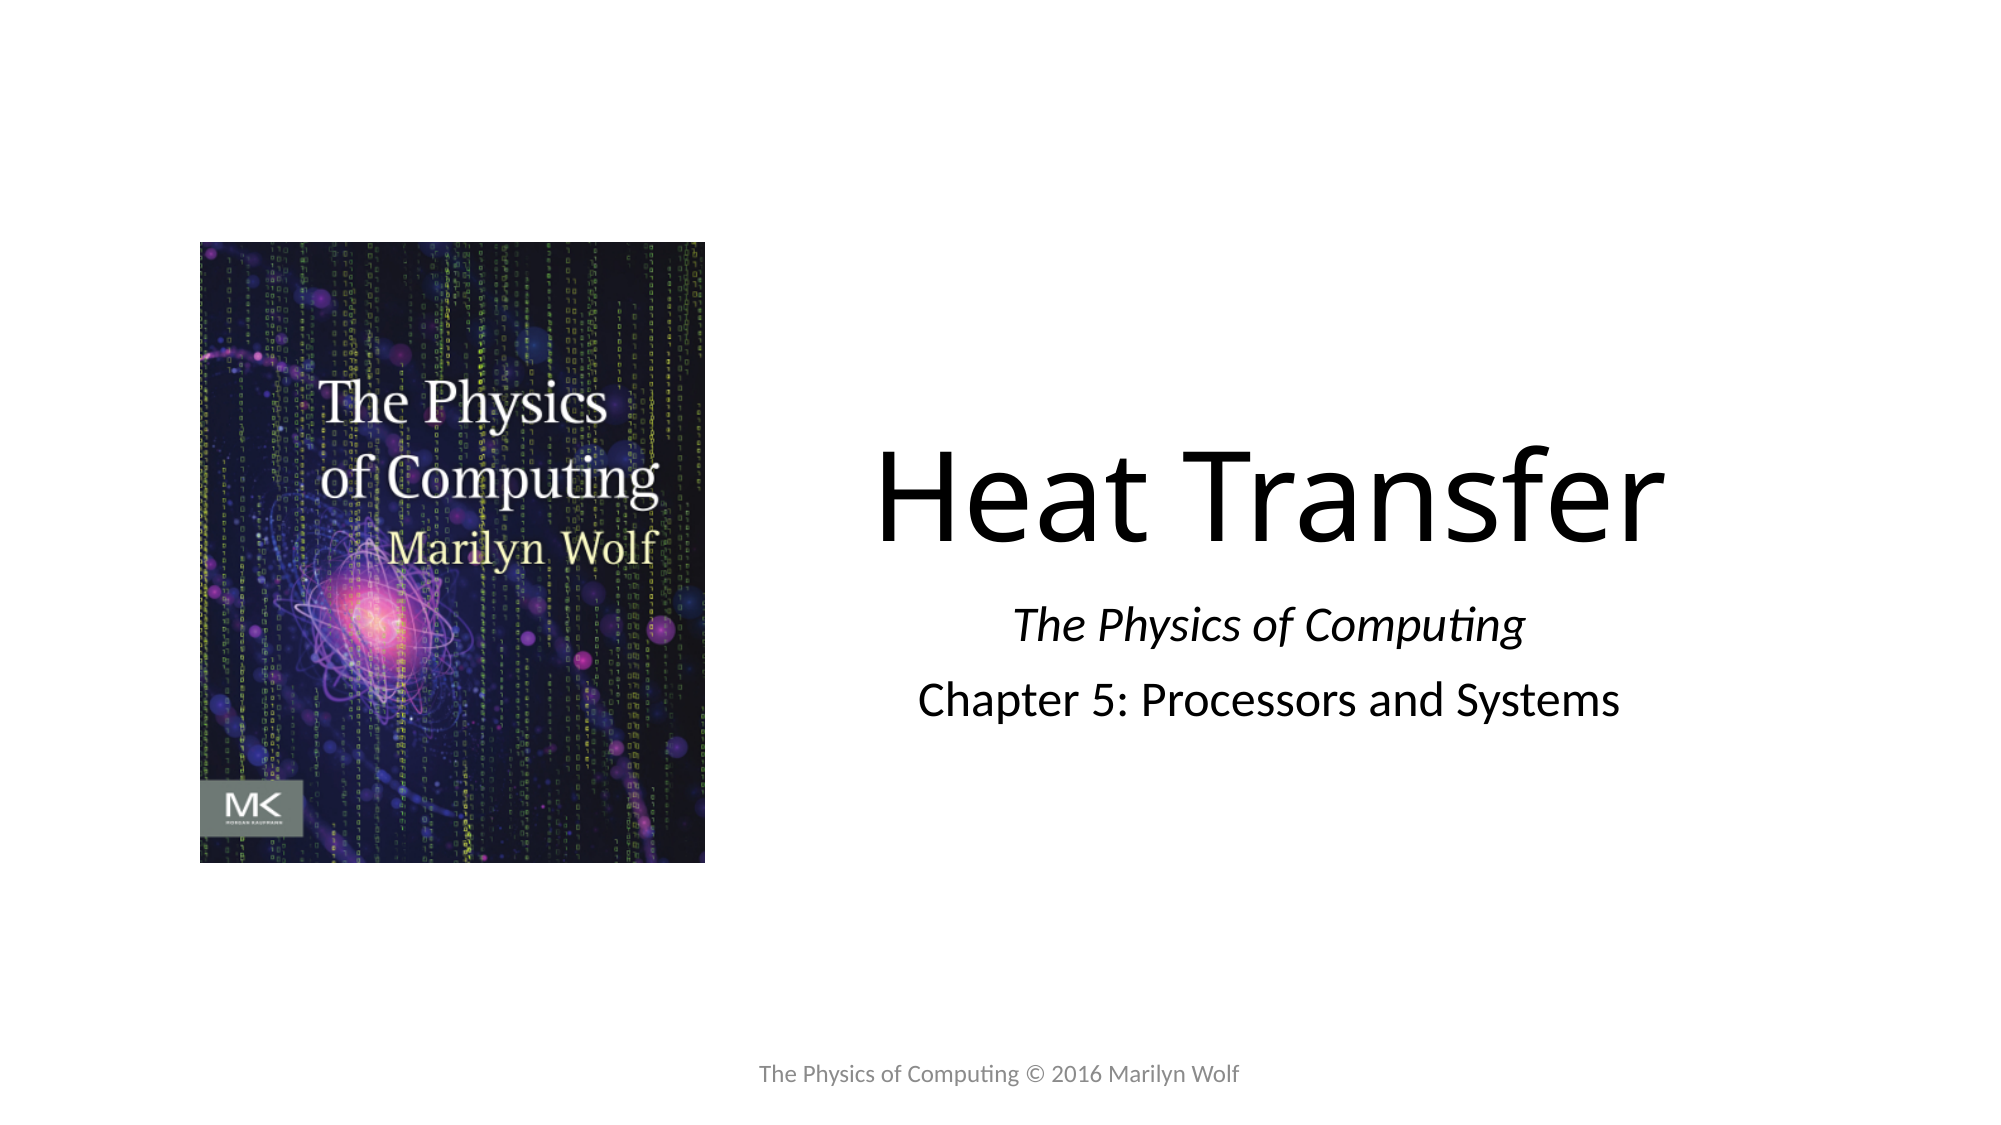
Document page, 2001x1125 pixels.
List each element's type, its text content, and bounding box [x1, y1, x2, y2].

picture [200, 242, 705, 863]
subtitle The Physics of Computing Chapter 5: Processors and Systems [788, 590, 1750, 863]
title Heat Transfer [788, 184, 1750, 576]
footer The Physics of Computing © 2016 Marilyn Wolf [662, 1042, 1338, 1103]
